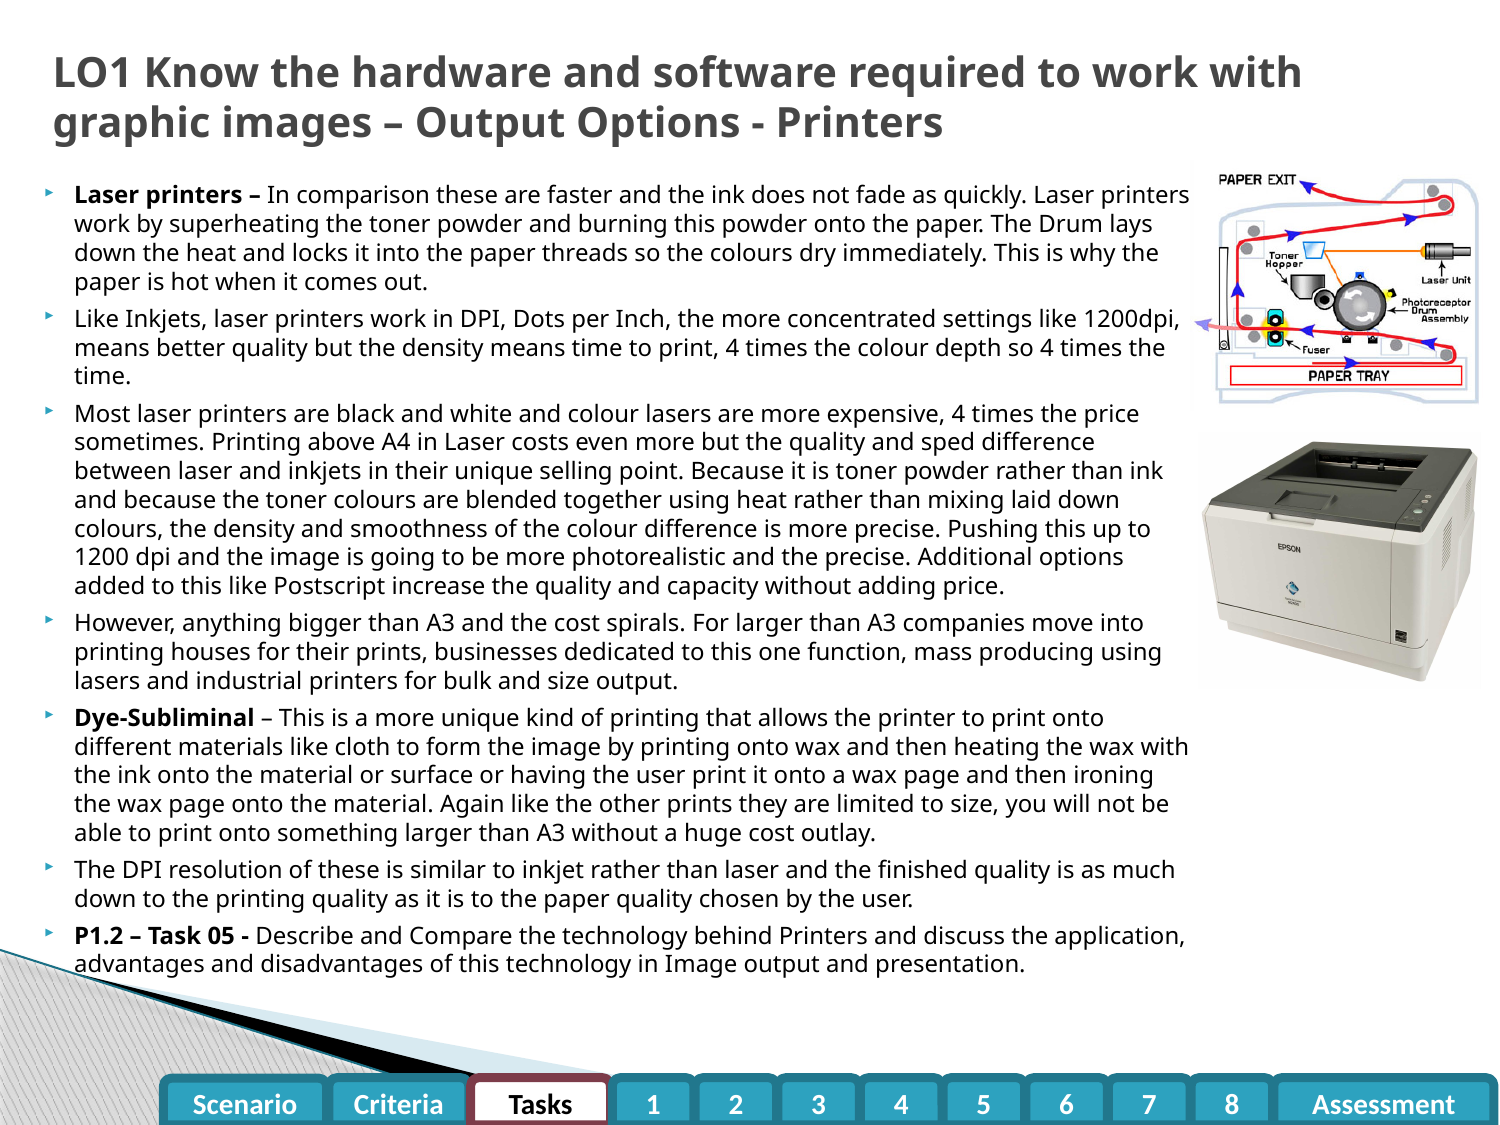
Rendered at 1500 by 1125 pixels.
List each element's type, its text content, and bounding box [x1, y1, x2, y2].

title LO1 Know the hardware and software required to work with graphic images – Output Options - Printers [37, 19, 1452, 173]
text_box 1 [607, 1073, 694, 1125]
text_box 2 [690, 1073, 777, 1125]
text_box Assessment [1274, 1073, 1499, 1125]
text_box 7 [1103, 1073, 1190, 1125]
text_box Tasks [466, 1073, 611, 1125]
picture [1189, 160, 1483, 411]
text_box 5 [938, 1073, 1025, 1125]
text_box 3 [773, 1073, 860, 1125]
text_box 6 [1021, 1073, 1108, 1125]
text_box 4 [855, 1073, 942, 1125]
list Laser printers – In comparison these are faster and the ink does not fade as quickly. Laser printers work by superheating the toner powder and burning this powder onto the paper. The Drum lays down the heat and locks it into the paper threads so the colours dry immediately. This is why the paper is hot when it comes out. Like Inkjets, laser printers work in DPI, Dots per Inch, the more concentrated settings like 1200dpi, means better quality but the density means time to print, 4 times the colour depth so 4 times the time. Most laser printers are black and white and colour lasers are more expensive, 4 times the price sometimes. Printing above A4 in Laser costs even more but the quality and sped difference between laser and inkjets in their unique selling point. Because it is toner powder rather than ink and because the toner colours are blended together using heat rather than mixing laid down colours, the density and smoothness of the colour difference is more precise. Pushing this up to 1200 dpi and the image is going to be more photorealistic and the precise. Additional options added to this like Postscript increase the quality and capacity without adding price. However, anything bigger than A3 and the cost spirals. For larger than A3 companies move into printing houses for their prints, businesses dedicated to this one function, mass producing using lasers and industrial printers for bulk and size output. Dye-Subliminal – This is a more unique kind of printing that allows the printer to print onto different materials like cloth to form the image by printing onto wax and then heating the wax with the ink onto the material or surface or having the user print it onto a wax page and then ironing the wax page onto the material. Again like the other prints they are limited to size, you will not be able to print onto something larger than A3 without a huge cost outlay. The DPI resolution of these is similar to inkjet rather than laser and the finished quality is as much down to the printing quality as it is to the paper quality chosen by the user. P1.2 – Task 05 - Describe and Compare the technology behind Printers and discuss the application, advantages and disadvantages of this technology in Image output and presentation. [29, 172, 1211, 1071]
text_box 8 [1186, 1073, 1278, 1125]
text_box Scenario [158, 1073, 327, 1125]
picture [1198, 432, 1482, 689]
text_box Criteria [324, 1073, 469, 1125]
